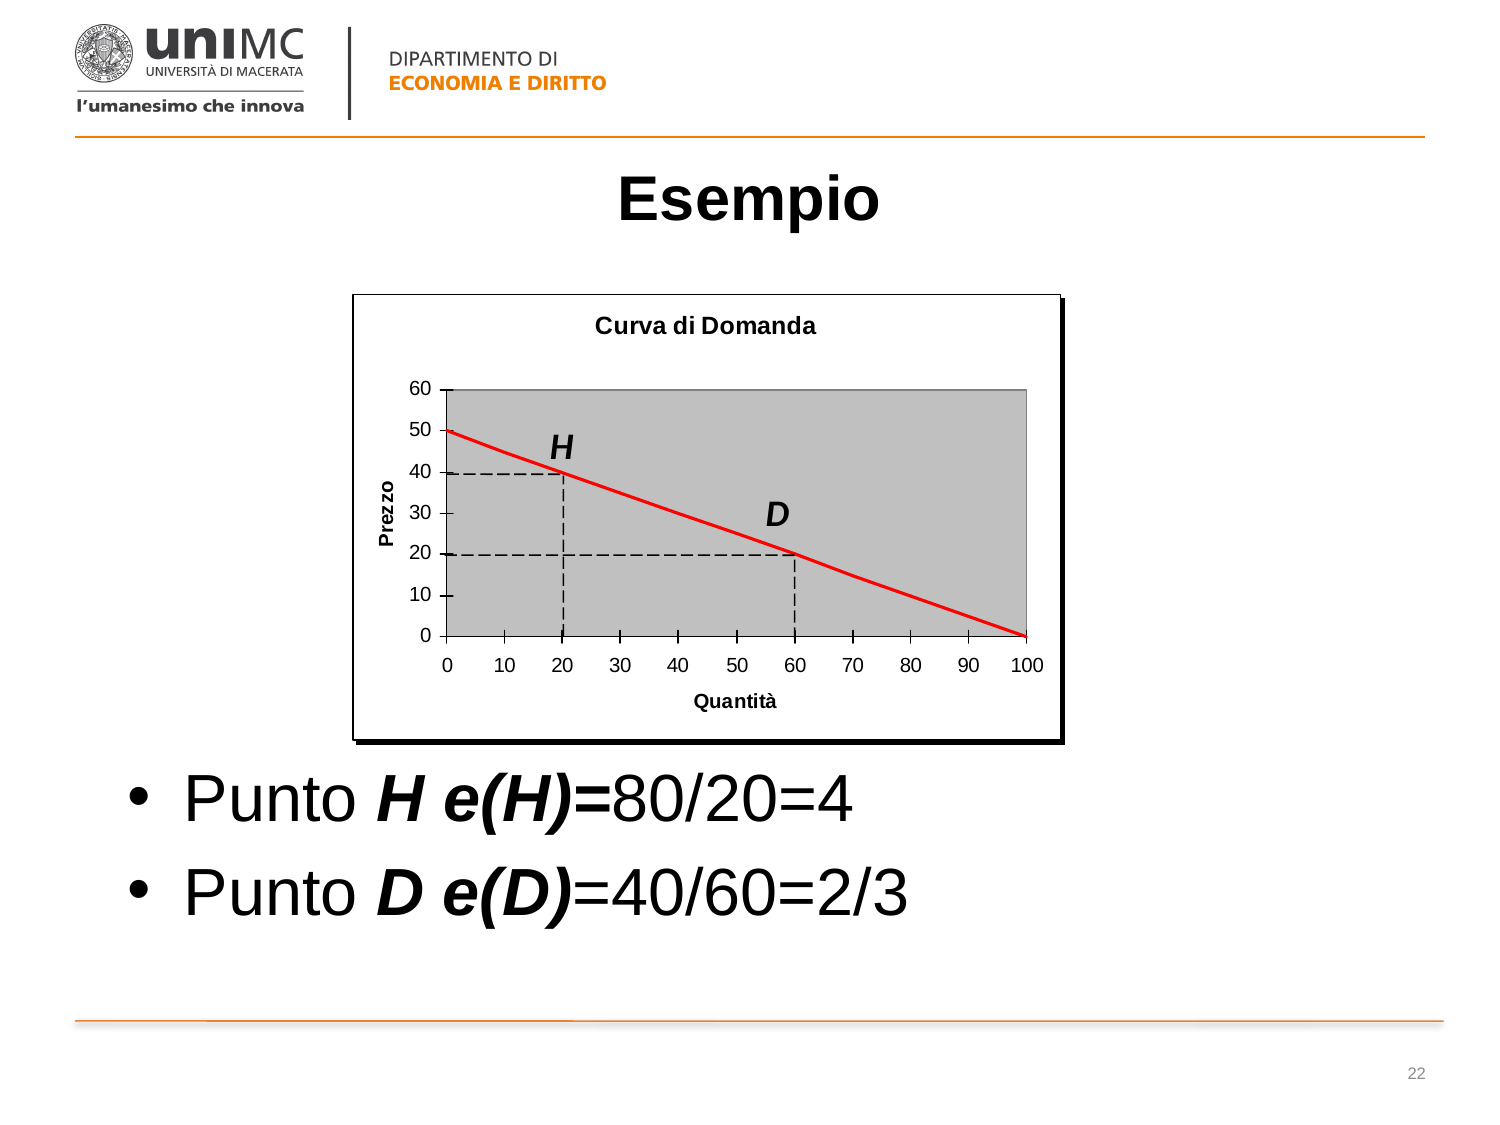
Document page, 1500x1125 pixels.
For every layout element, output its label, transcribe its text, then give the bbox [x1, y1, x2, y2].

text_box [344, 286, 1072, 750]
title Esempio [75, 149, 1425, 241]
list Punto H e(H)=80/20=4 Punto D e(D)=40/60=2/3 [112, 747, 1388, 1096]
picture [75, 24, 1425, 138]
slide_number 22 [1091, 1042, 1442, 1103]
